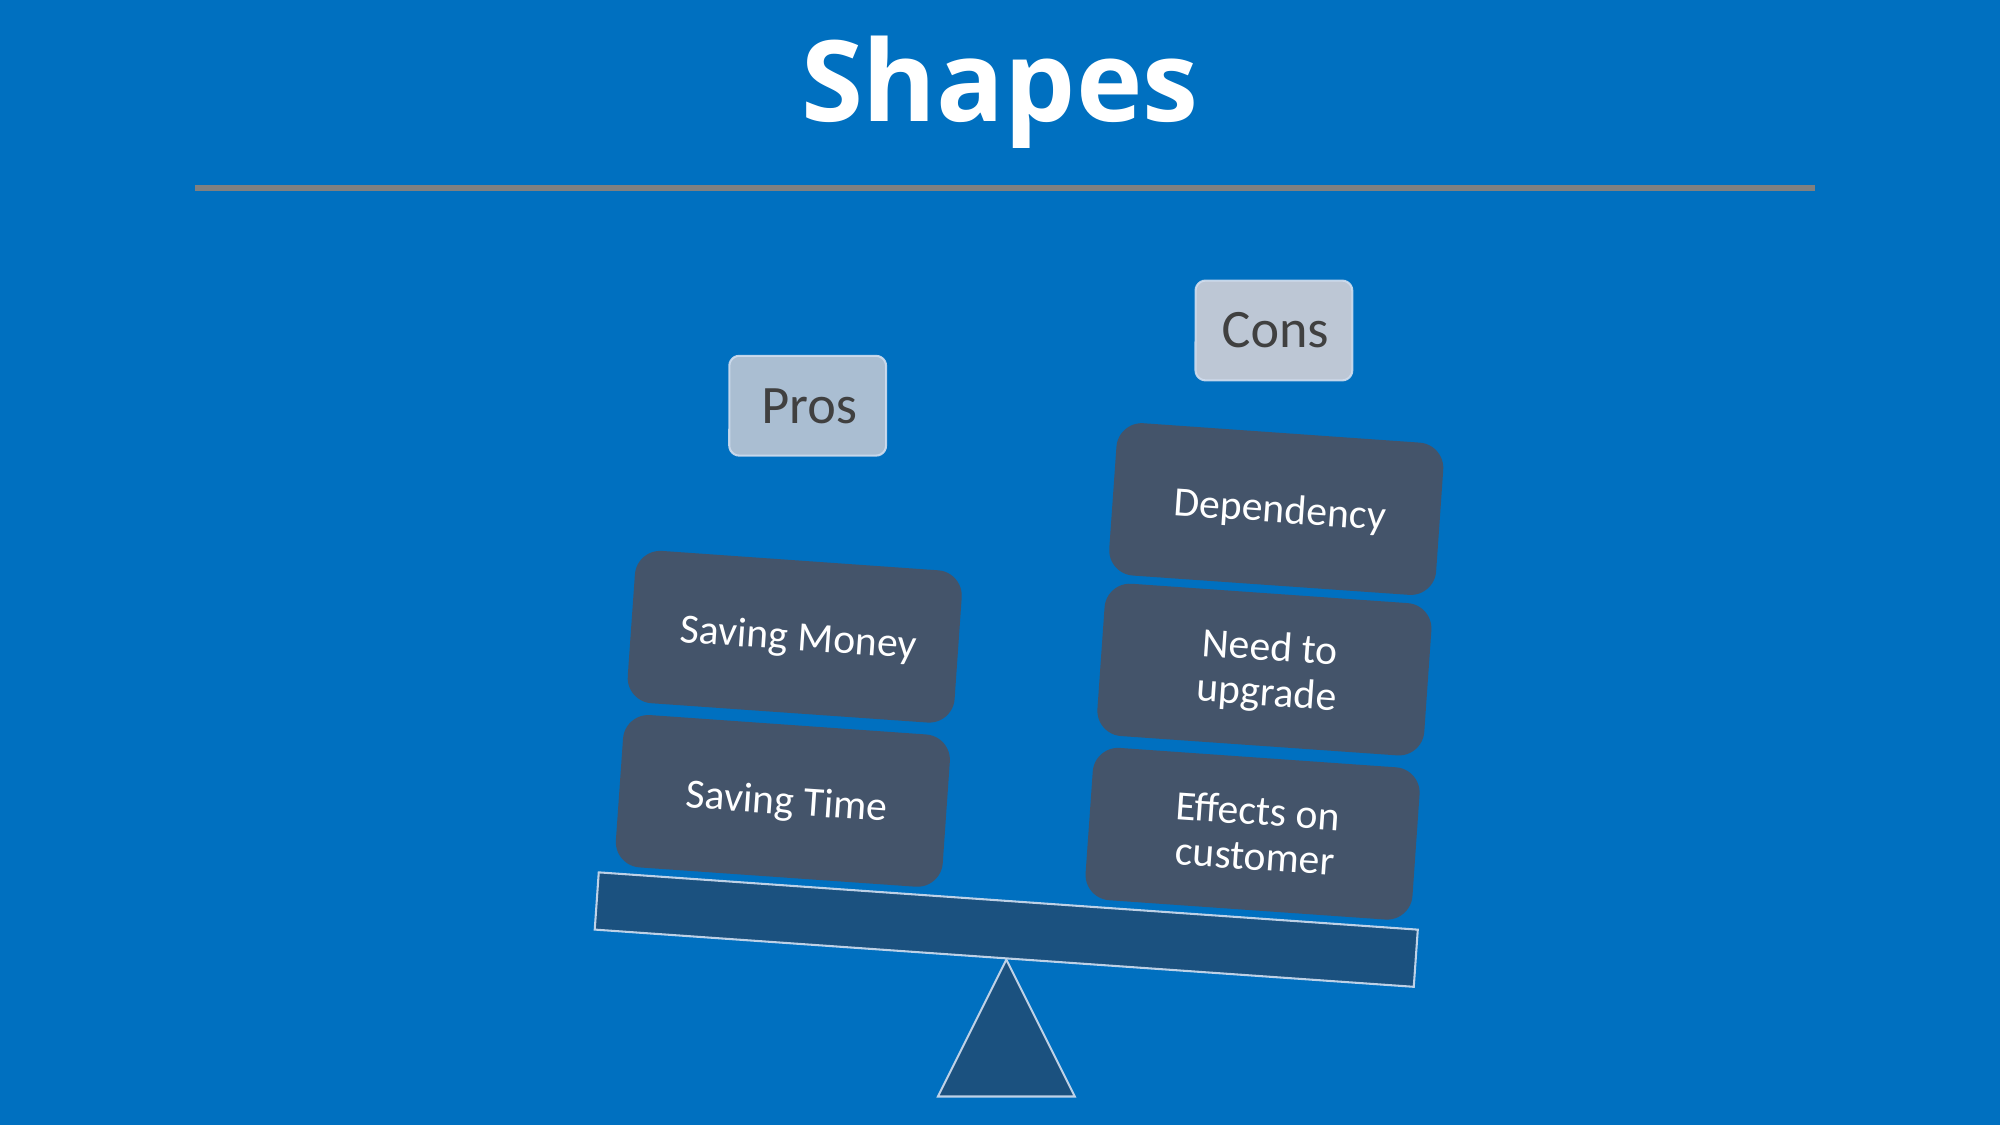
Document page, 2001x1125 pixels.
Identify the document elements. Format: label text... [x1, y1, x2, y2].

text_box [354, 189, 1688, 1101]
title Shapes [0, 0, 2000, 160]
